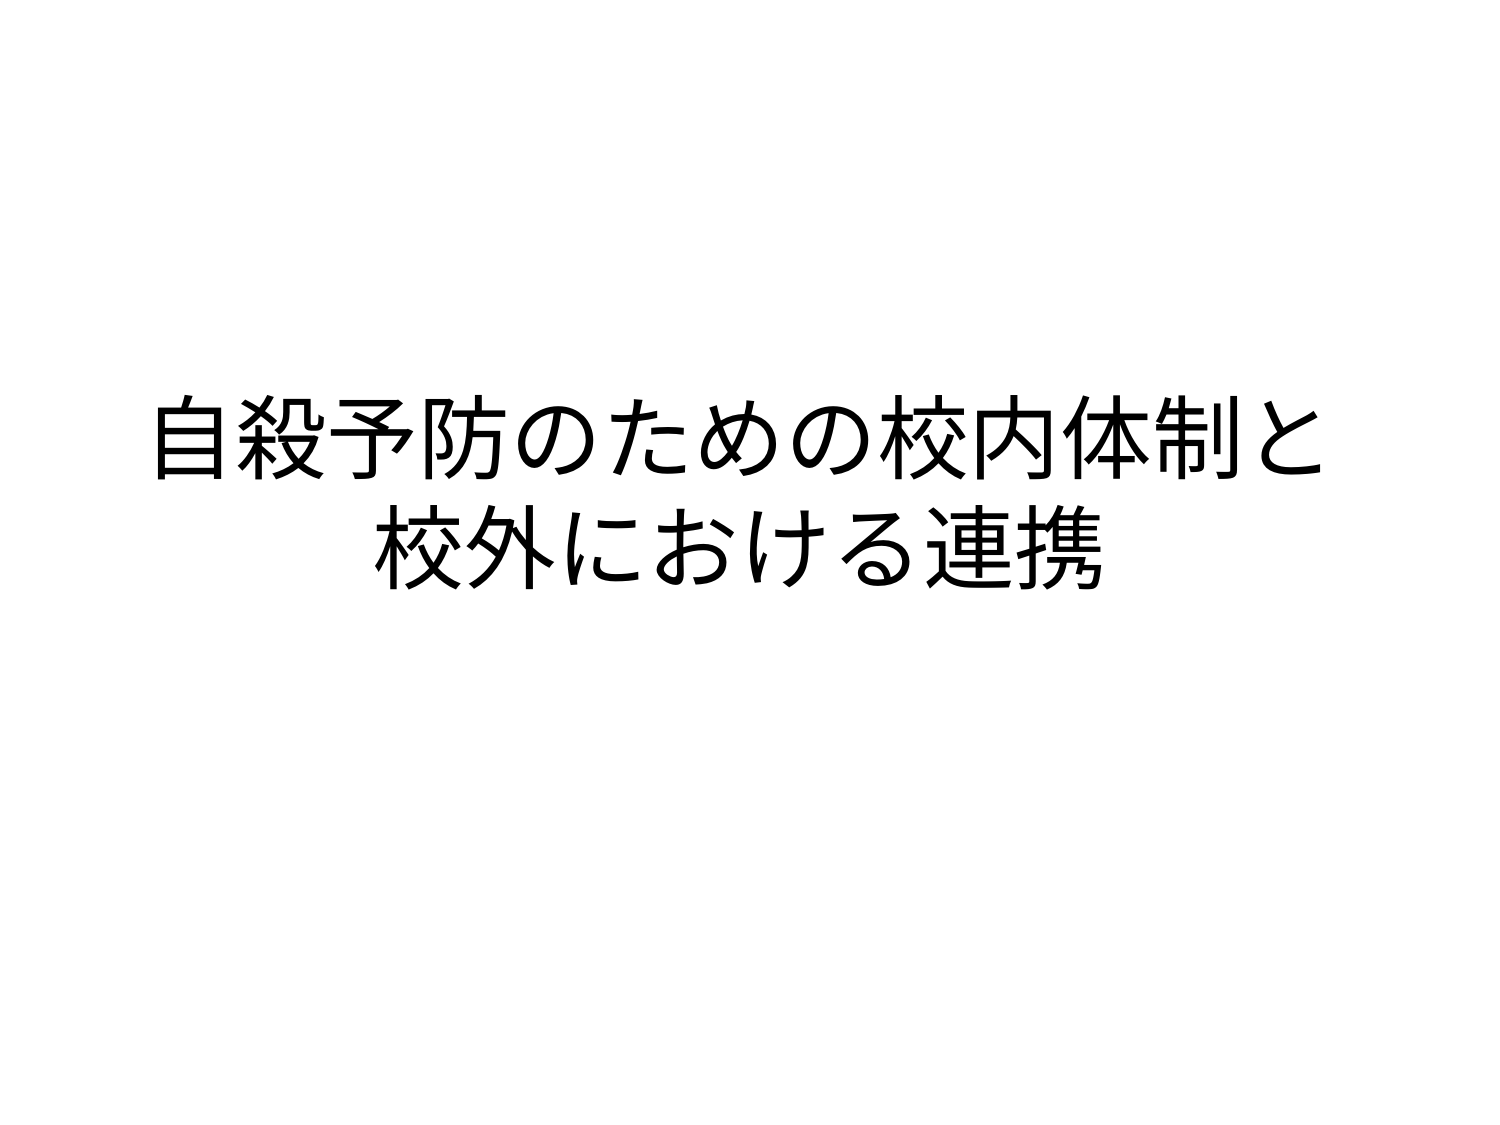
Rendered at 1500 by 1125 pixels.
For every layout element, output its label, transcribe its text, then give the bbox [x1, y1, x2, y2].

title 自殺予防のための校内体制と 校外における連携 [64, 397, 1415, 585]
